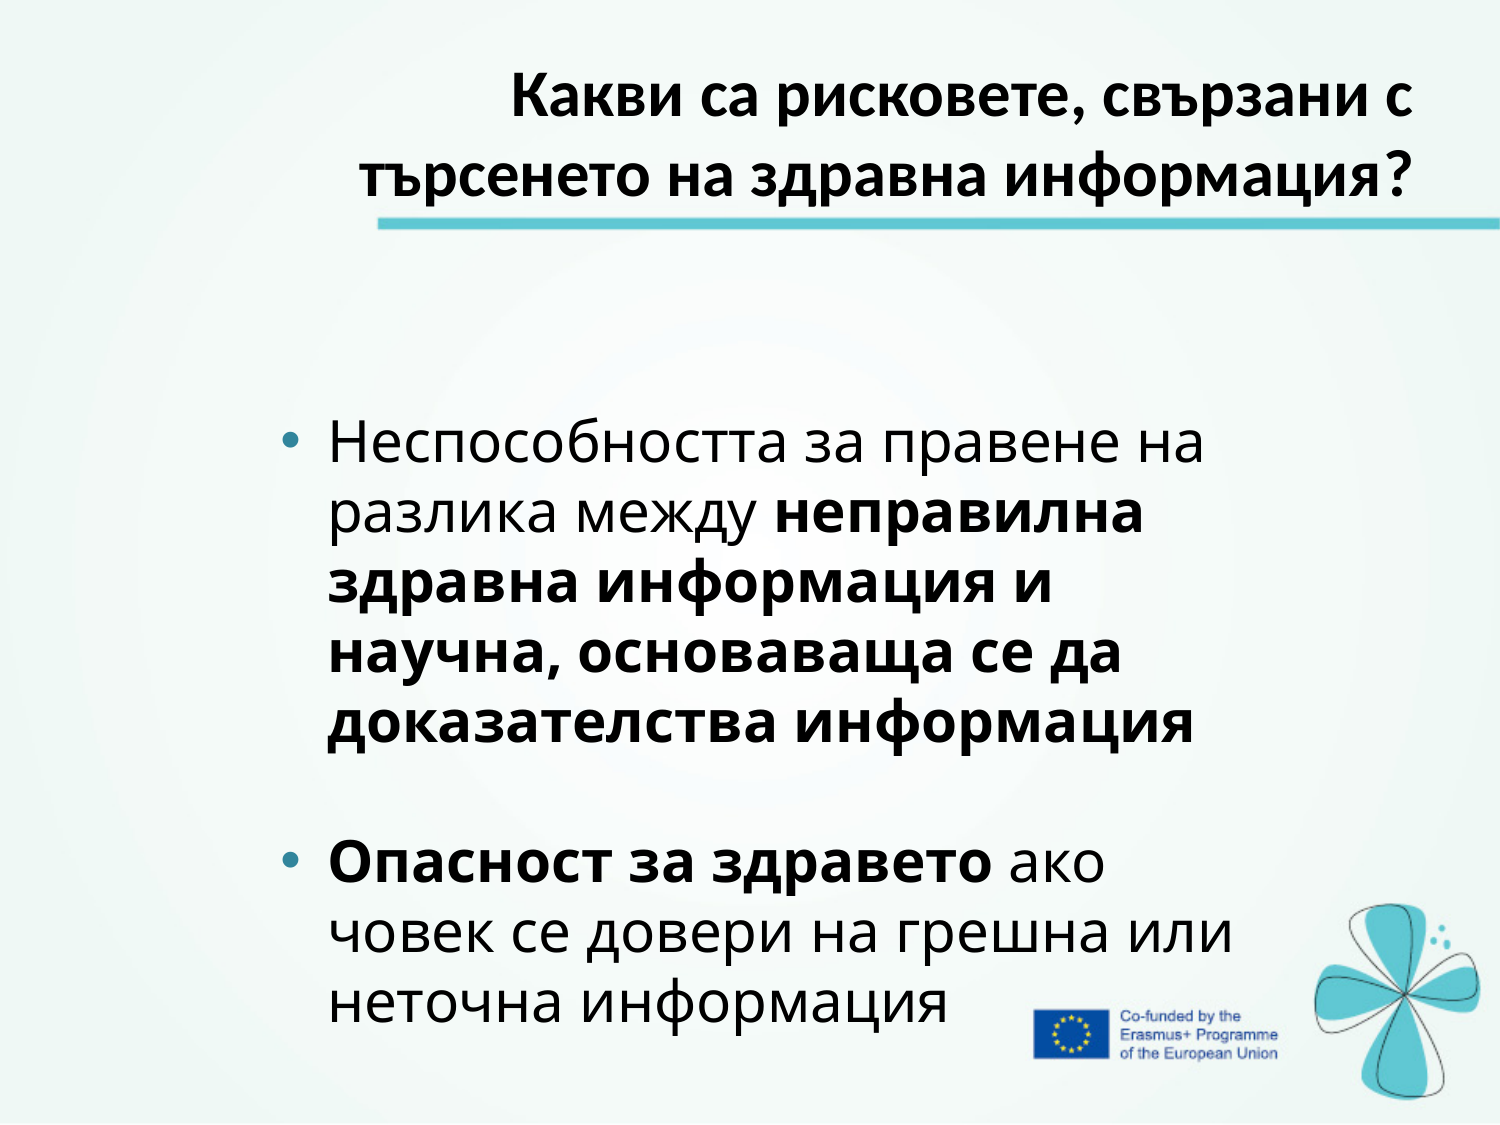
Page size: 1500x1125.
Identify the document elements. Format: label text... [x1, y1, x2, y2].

text_box Неспособността за правене на разлика между неправилна здравна информация и научна, основаваща се да доказателства информация Опасност за здравето ако човек се довери на грешна или неточна информация [265, 397, 1294, 1042]
picture [0, 0, 1500, 1125]
text_box Какви са рисковете, свързани с търсенето на здравна информация? [242, 42, 1430, 218]
